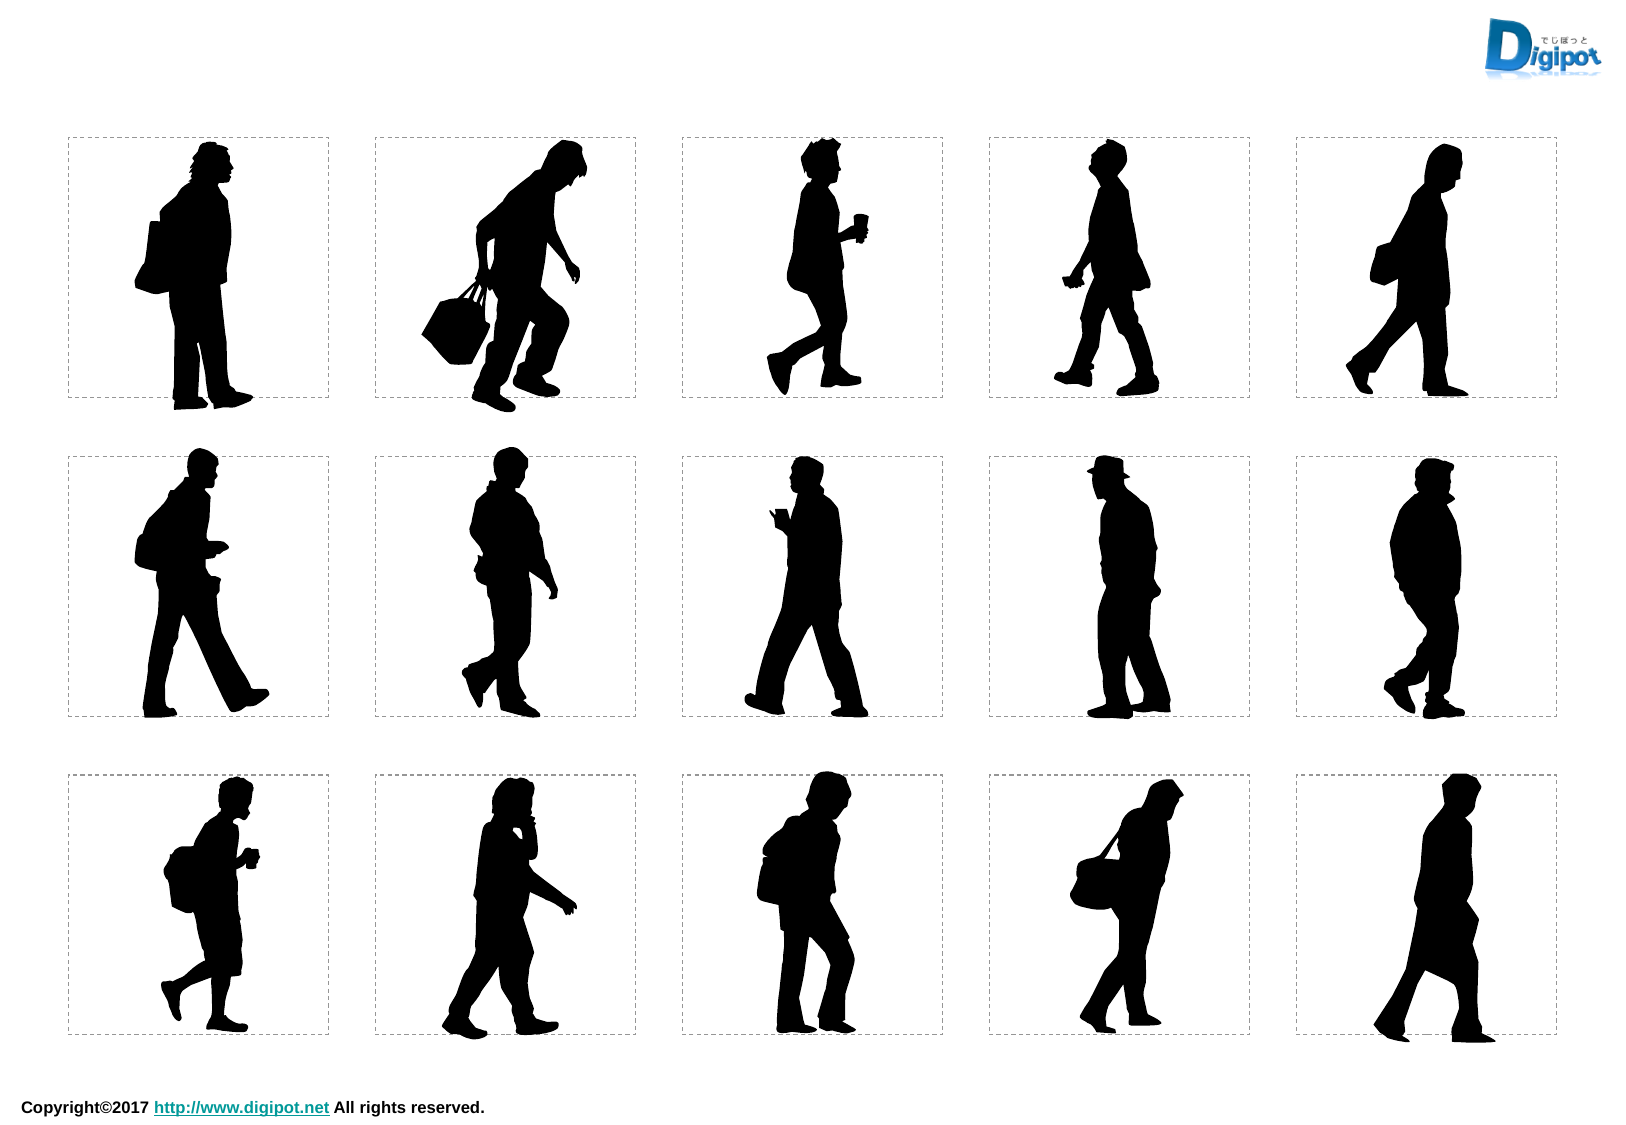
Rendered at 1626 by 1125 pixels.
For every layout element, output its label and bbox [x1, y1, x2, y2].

text_box [1053, 138, 1160, 397]
text_box [766, 138, 869, 395]
text_box [744, 456, 869, 718]
text_box [134, 141, 254, 410]
picture [1485, 18, 1602, 82]
text_box [1086, 455, 1171, 720]
text_box [441, 777, 577, 1040]
text_box [161, 776, 261, 1033]
text_box [1345, 143, 1469, 397]
text_box [1070, 779, 1184, 1034]
text_box [134, 448, 270, 718]
text_box [756, 771, 856, 1034]
text_box [461, 447, 558, 718]
text_box [1383, 458, 1465, 720]
text_box [421, 139, 588, 413]
text_box [1373, 773, 1496, 1043]
